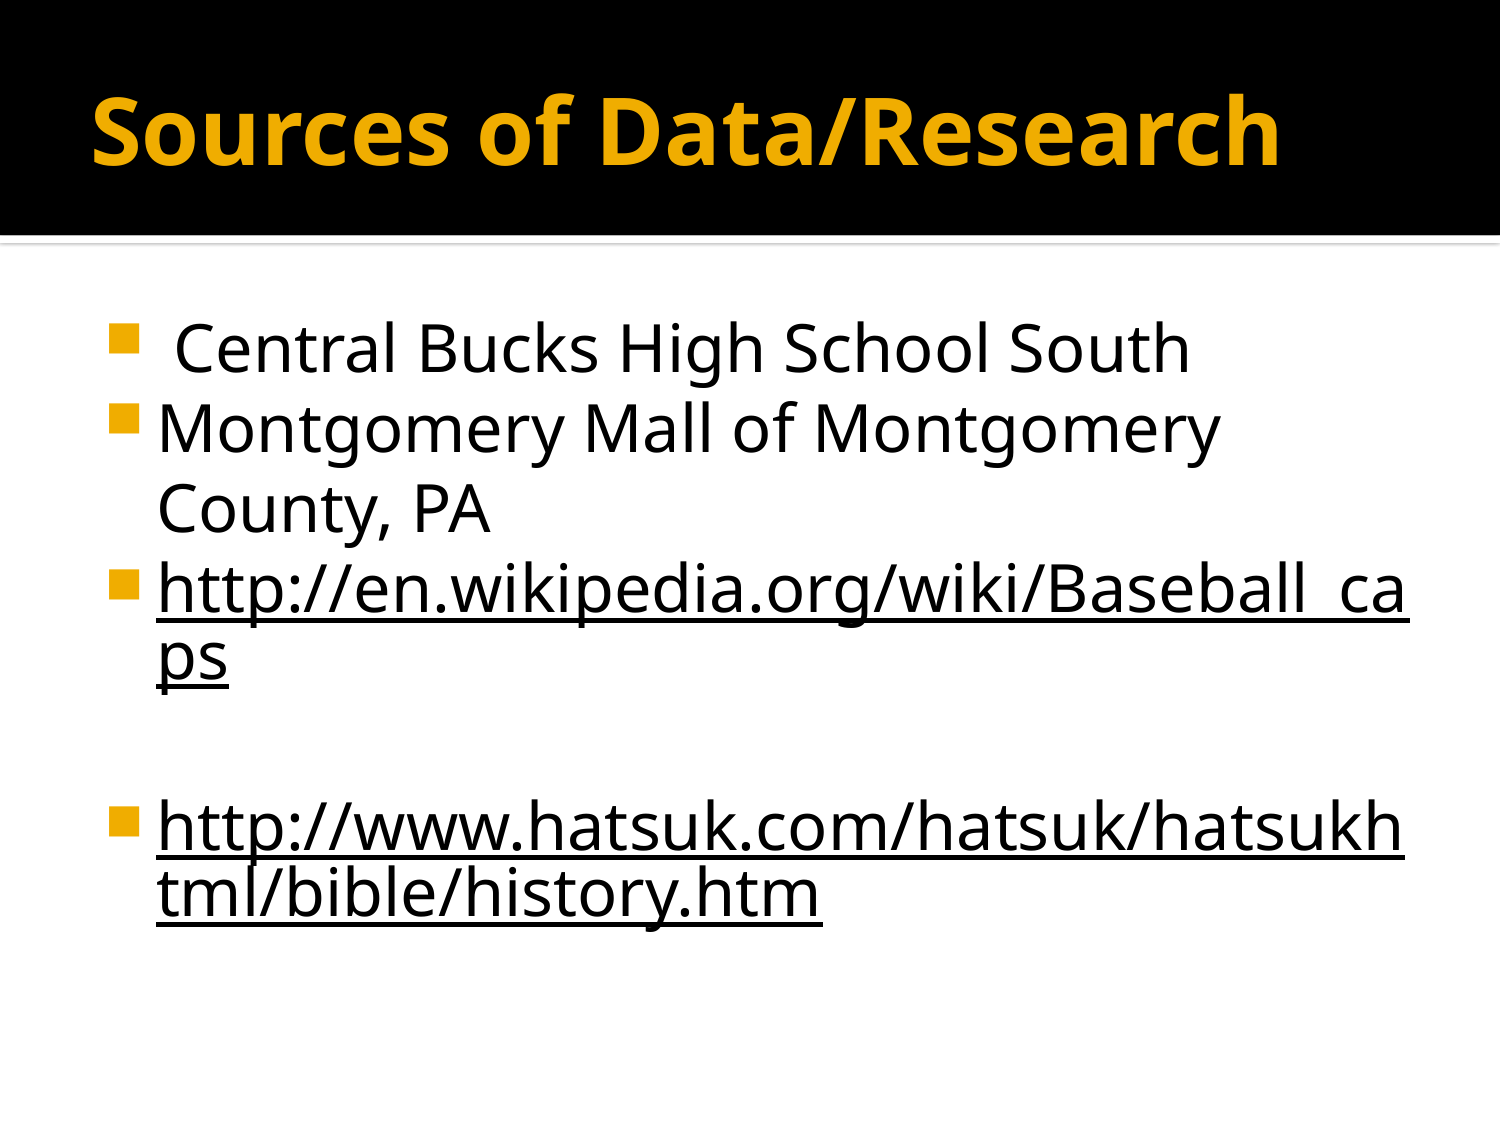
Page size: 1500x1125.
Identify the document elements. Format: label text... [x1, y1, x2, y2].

title Sources of Data/Research [75, 25, 1425, 231]
list Central Bucks High School South Montgomery Mall of Montgomery County, PA http://en.wikipedia.org/wiki/Baseball_caps http://www.hatsuk.com/hatsuk/hatsukhtml/bible/history.htm [75, 291, 1425, 1050]
